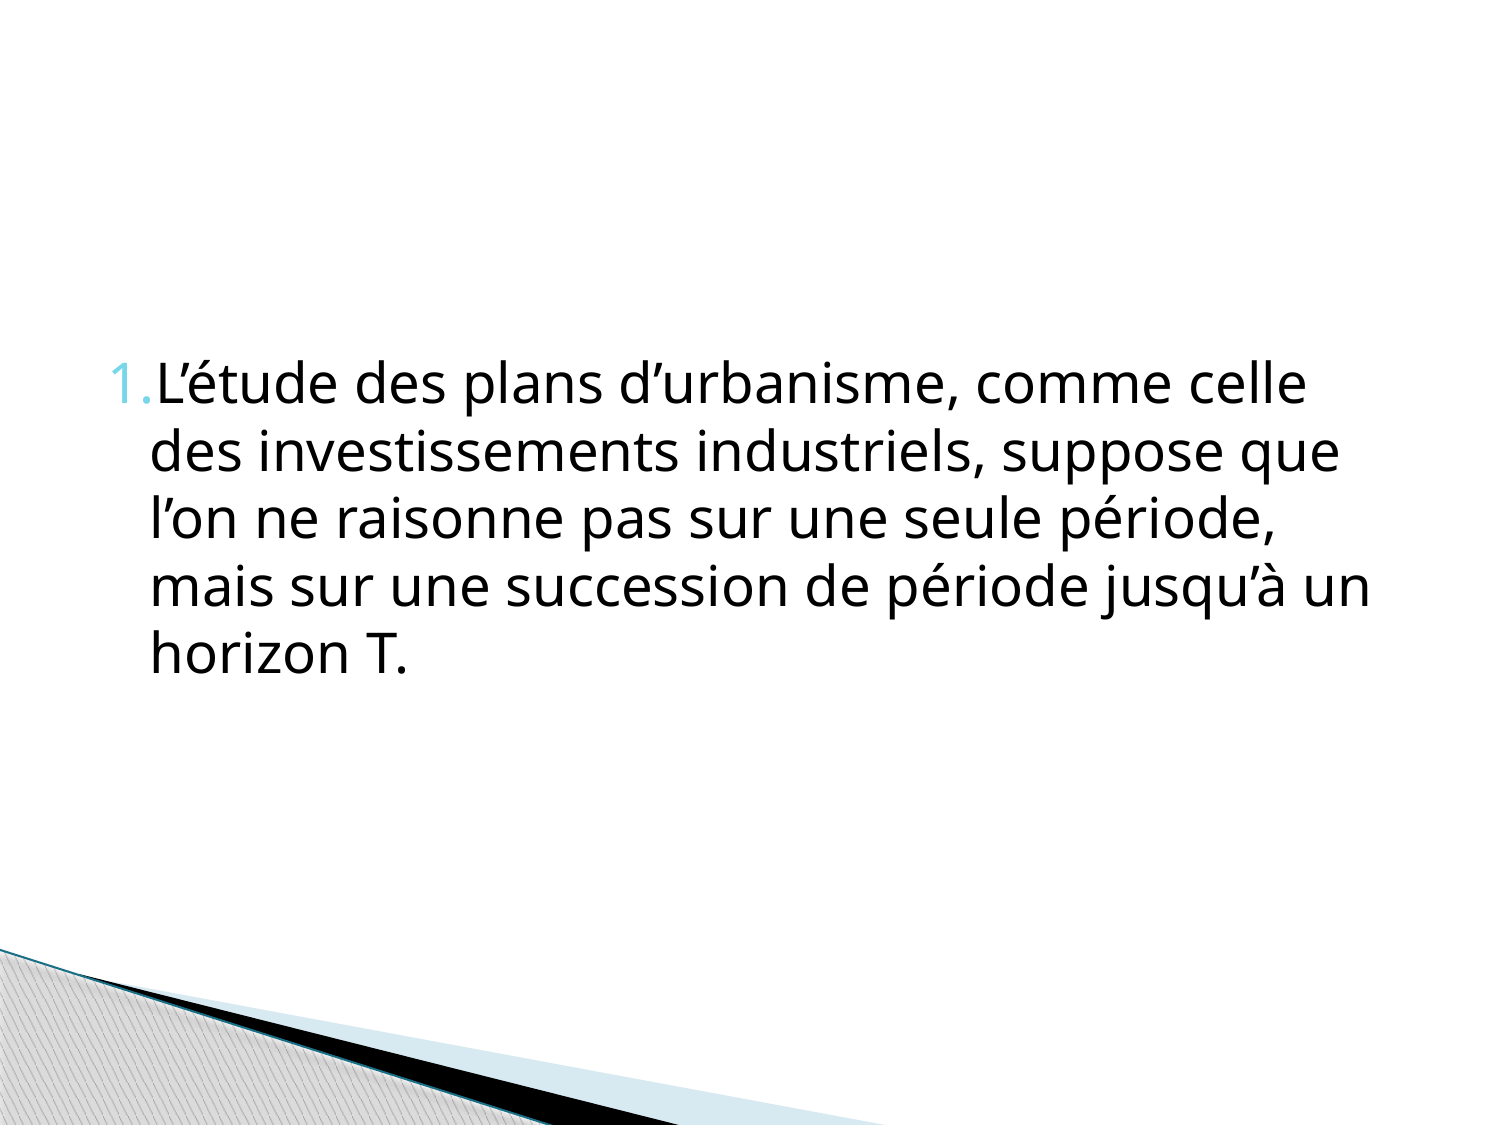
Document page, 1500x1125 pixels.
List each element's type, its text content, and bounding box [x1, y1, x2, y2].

list 1.L’étude des plans d’urbanisme, comme celle des investissements industriels, suppose que l’on ne raisonne pas sur une seule période, mais sur une succession de période jusqu’à un horizon T. [75, 339, 1425, 986]
